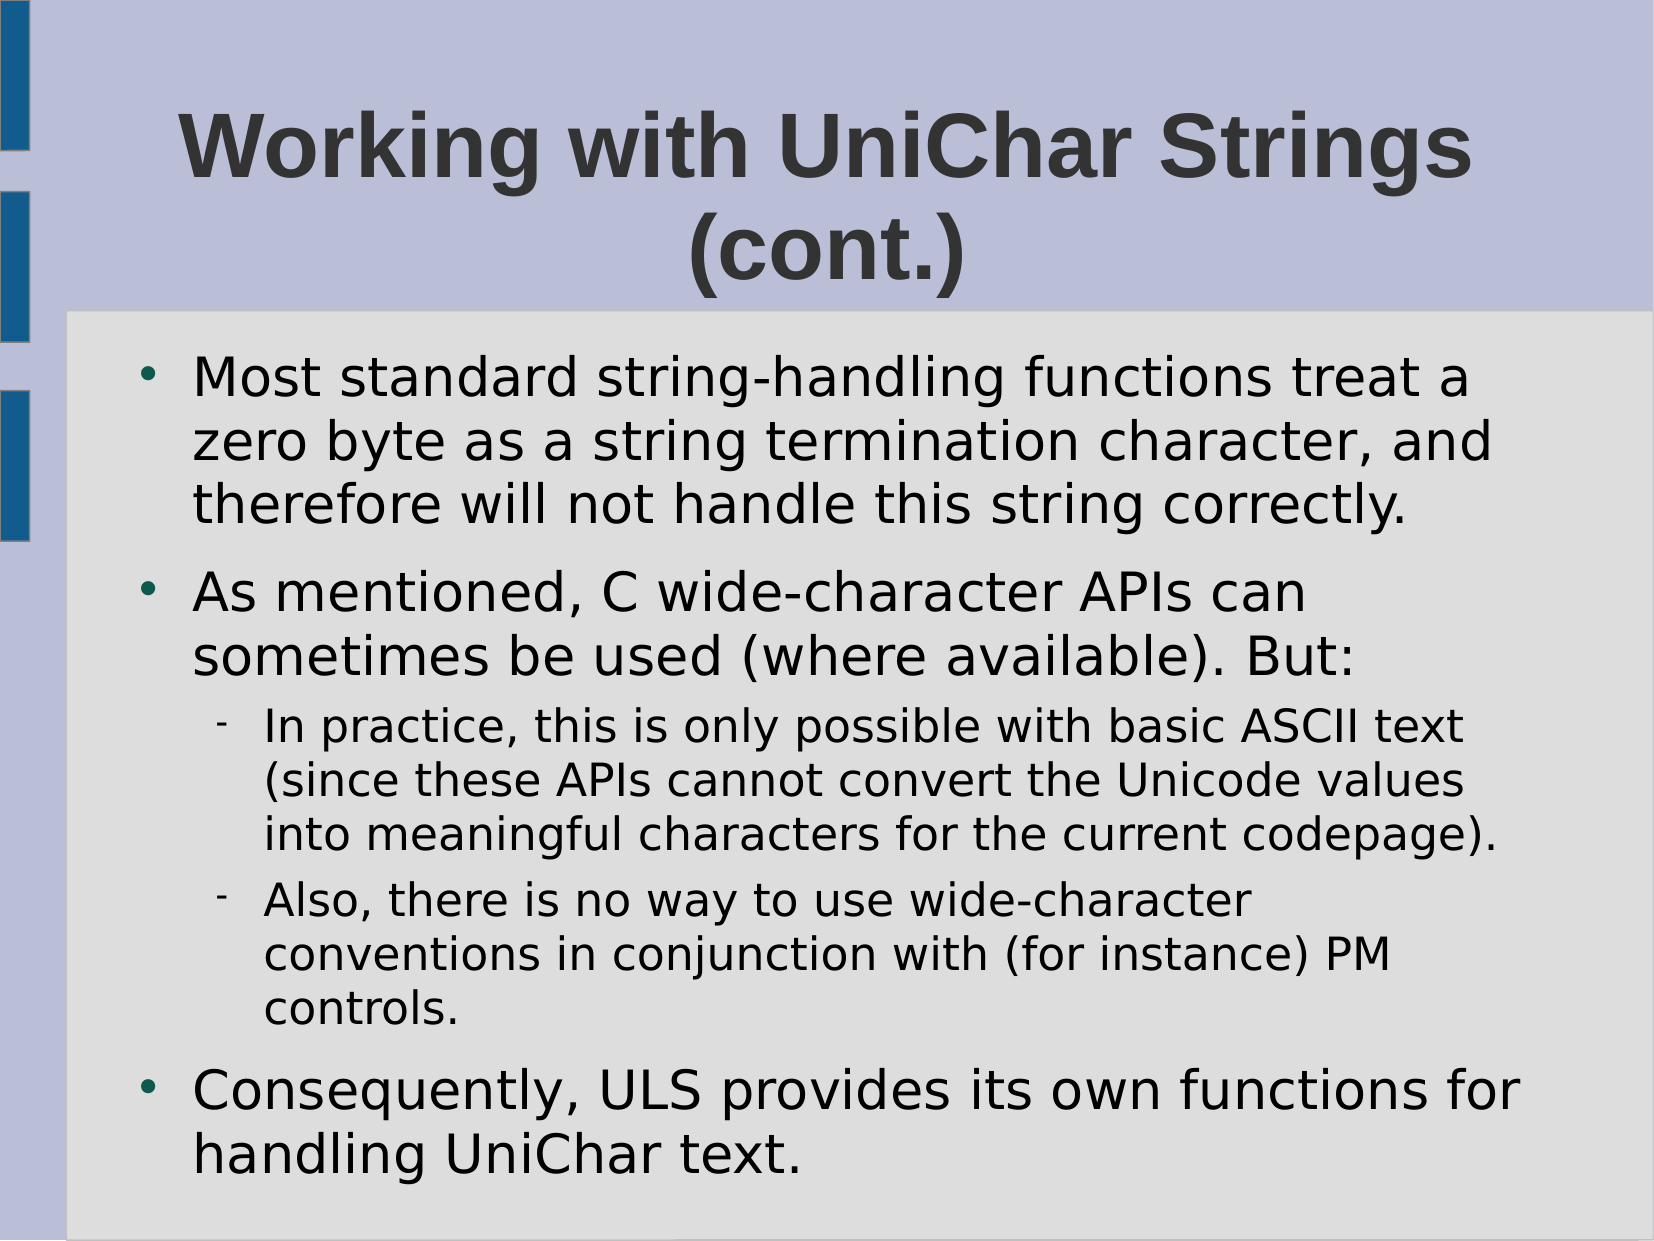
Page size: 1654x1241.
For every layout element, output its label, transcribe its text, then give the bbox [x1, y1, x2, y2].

list Most standard string-handling functions treat a zero byte as a string termination character, and therefore will not handle this string correctly. As mentioned, C wide-character APIs can sometimes be used (where available). But: In practice, this is only possible with basic ASCII text (since these APIs cannot convert the Unicode values into meaningful characters for the current codepage). Also, there is no way to use wide-character conventions in conjunction with (for instance) PM controls. Consequently, ULS provides its own functions for handling UniChar text. [121, 344, 1534, 1177]
title Working with UniChar Strings (cont.) [121, 91, 1534, 299]
